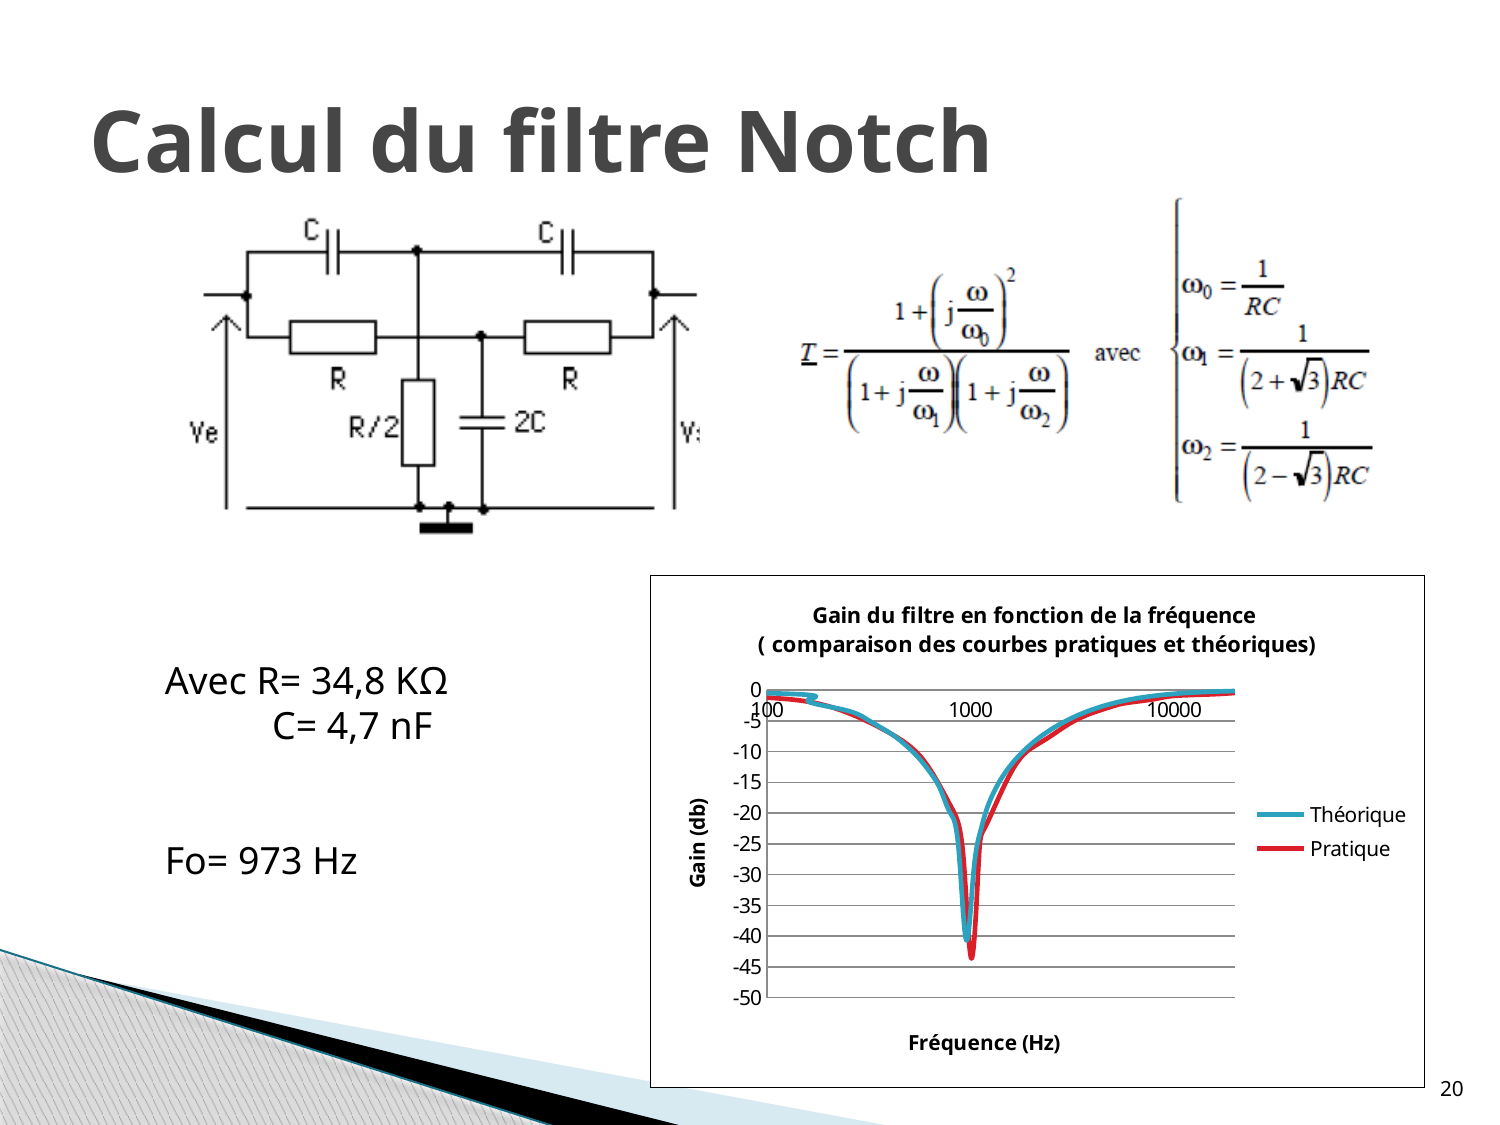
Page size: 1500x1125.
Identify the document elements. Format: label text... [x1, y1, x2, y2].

title Calcul du filtre Notch [75, 45, 1425, 233]
chart [649, 574, 1426, 1088]
slide_number 20 [1418, 1051, 1479, 1112]
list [174, 212, 693, 682]
text_box Avec R= 34,8 KΩ C= 4,7 nF Fo= 973 Hz [150, 649, 643, 890]
picture [699, 124, 1438, 598]
